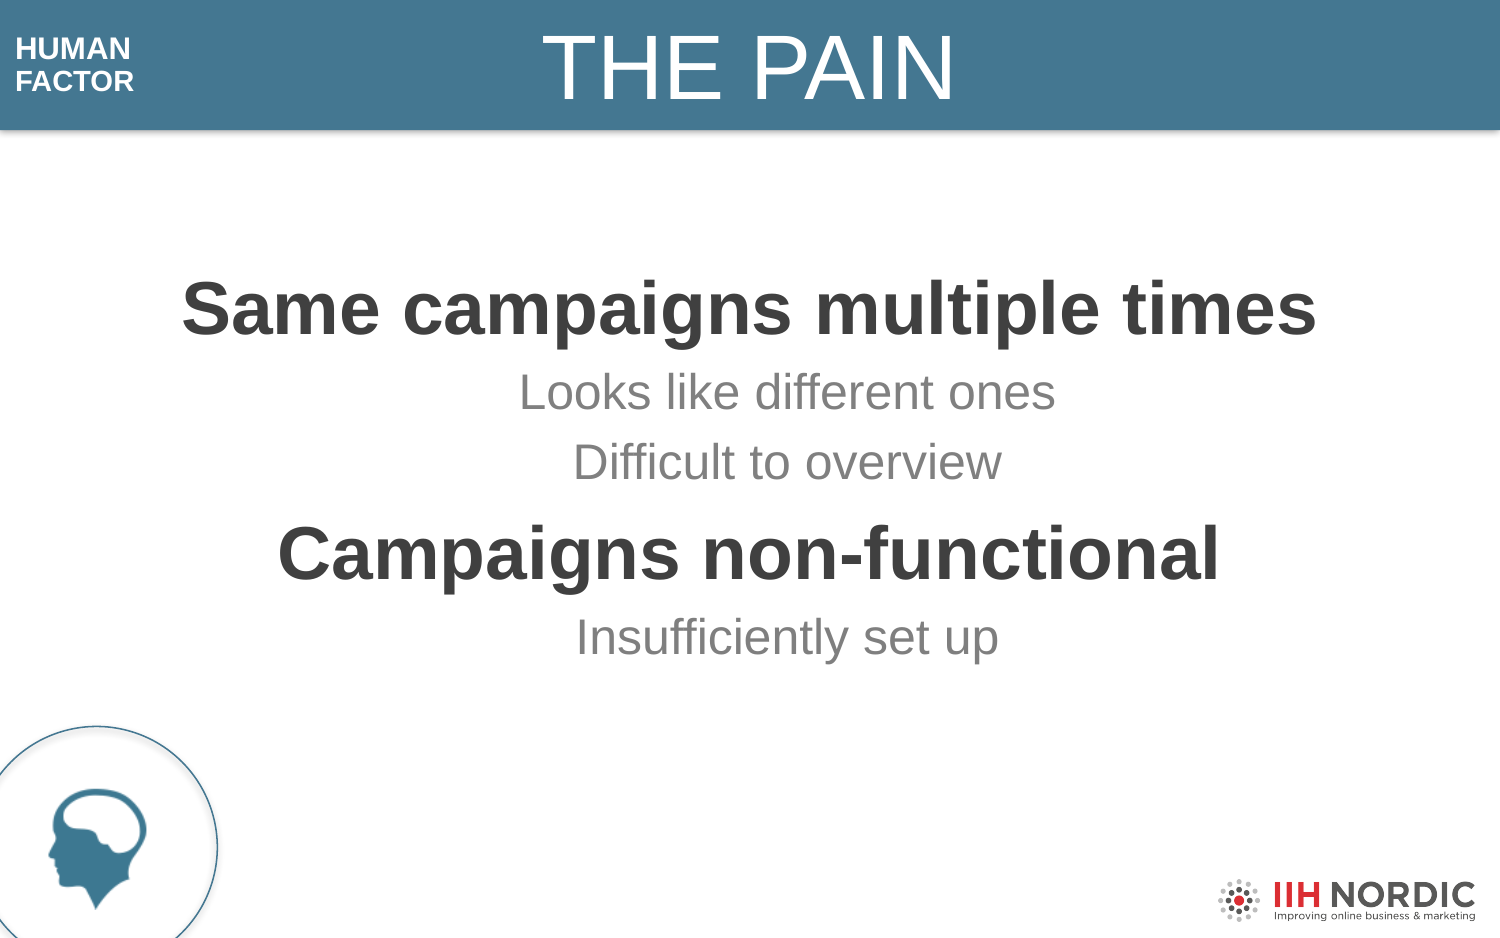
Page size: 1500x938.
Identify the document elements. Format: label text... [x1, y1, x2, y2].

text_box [0, 726, 218, 938]
picture [1217, 879, 1476, 922]
text_box Same campaigns multiple times Looks like different ones Difficult to overview Campaigns non-functional Insufficiently set up [0, 252, 1500, 738]
text_box HUMAN FACTOR [0, 0, 1500, 131]
